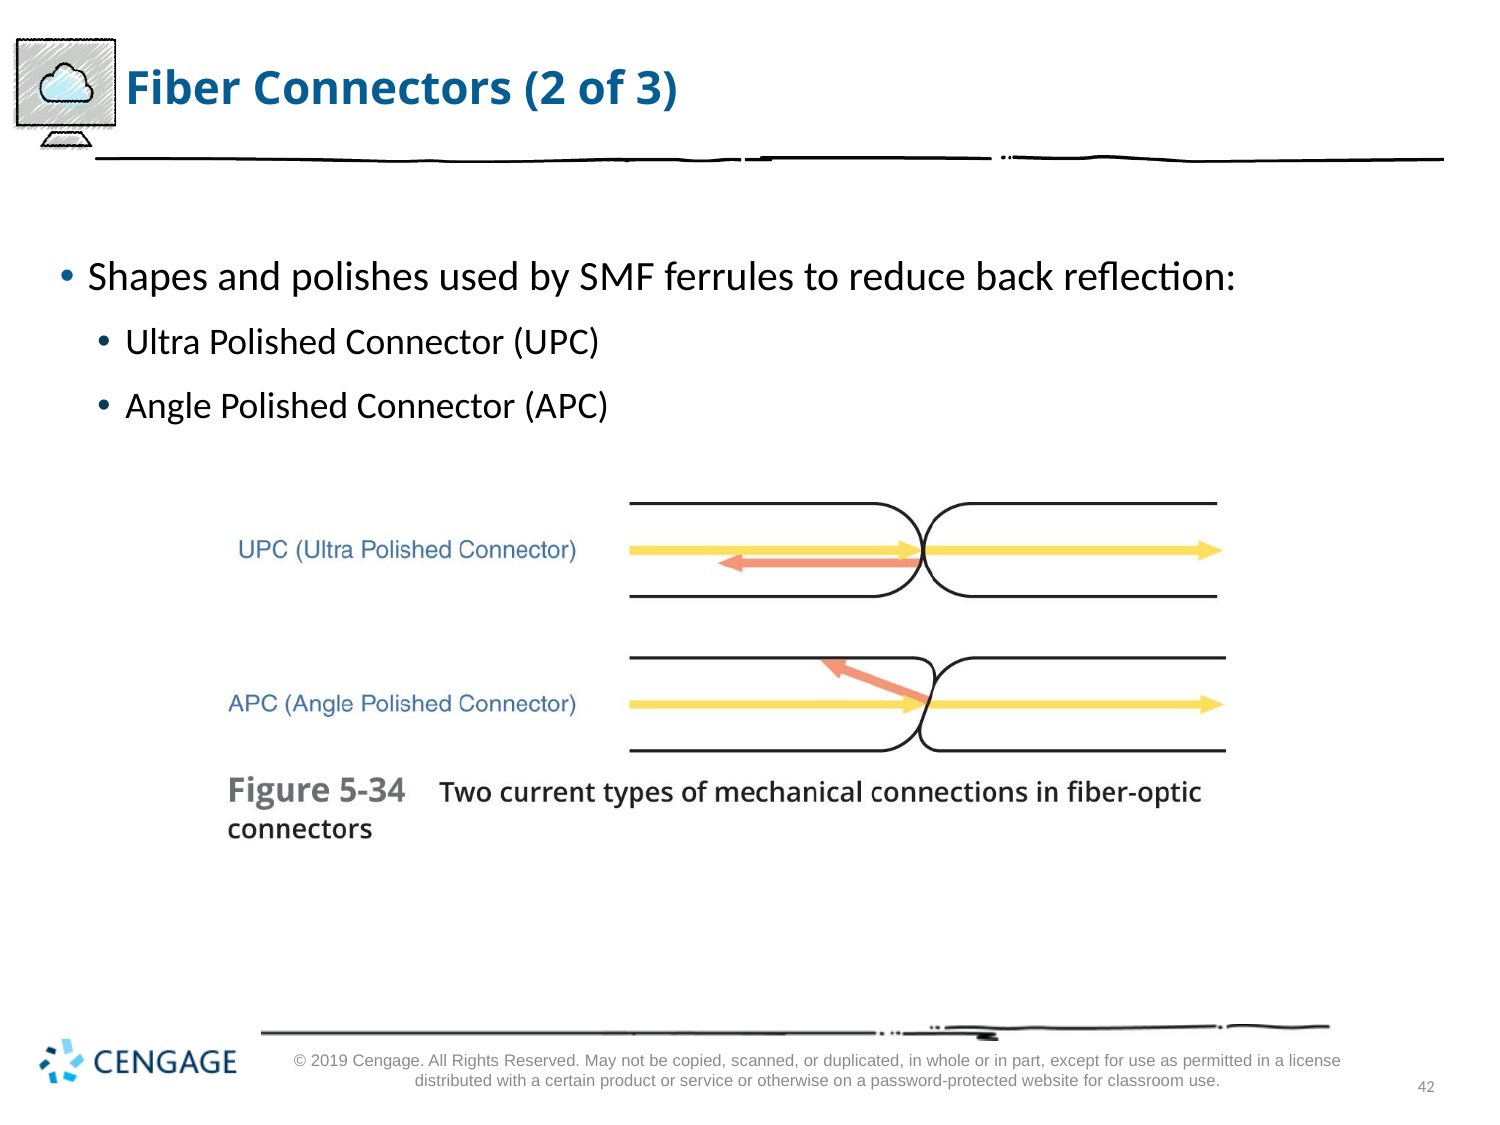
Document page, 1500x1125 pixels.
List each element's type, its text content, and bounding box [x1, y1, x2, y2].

picture [19, 1025, 249, 1096]
list Shapes and polishes used by S M F ferrules to reduce back reflection: Ultra Polished Connector (U P C) Angle Polished Connector (A P C) [59, 252, 1441, 429]
picture [13, 36, 117, 151]
picture [224, 499, 1228, 842]
title Fiber Connectors (2 of 3) [125, 66, 1442, 116]
picture [261, 1024, 1331, 1041]
footer © 2019 Cengage. All Rights Reserved. May not be copied, scanned, or duplicated, in whole or in part, except for use as permitted in a license distributed with a certain product or service or otherwise on a password-protected website for classroom use. [262, 1050, 1375, 1091]
picture [95, 155, 1444, 163]
